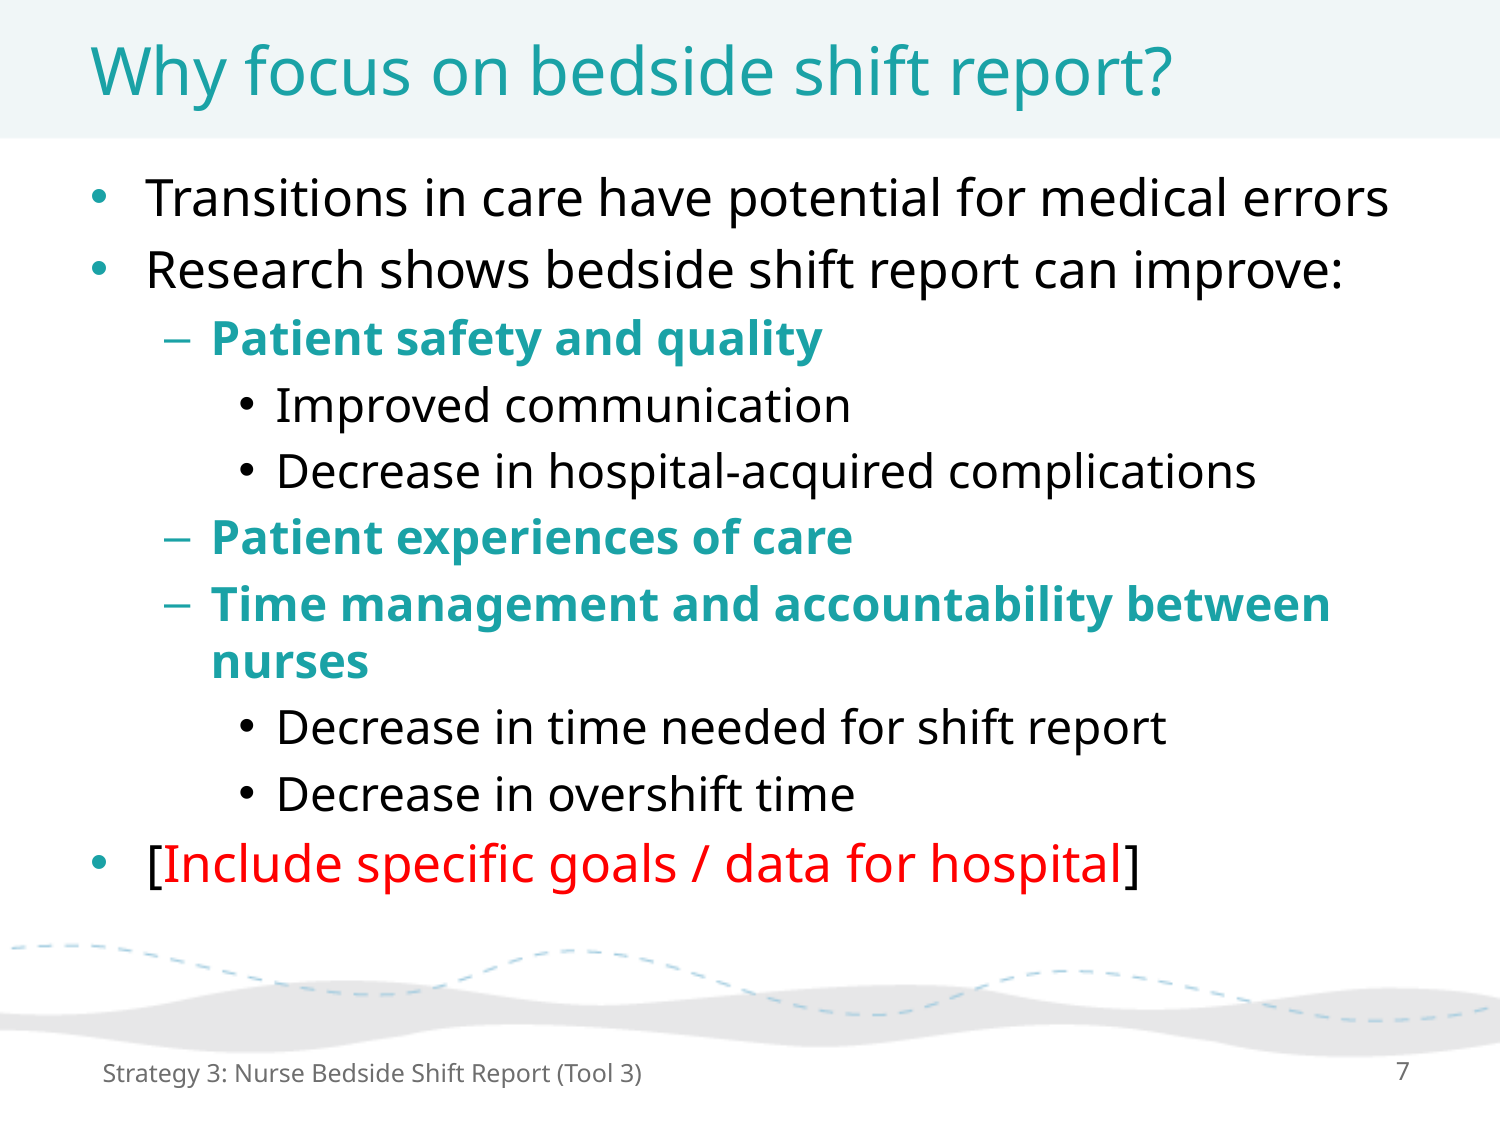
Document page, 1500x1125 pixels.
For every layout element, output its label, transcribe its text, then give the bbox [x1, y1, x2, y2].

list Transitions in care have potential for medical errors Research shows bedside shift report can improve: Patient safety and quality Improved communication Decrease in hospital-acquired complications Patient experiences of care Time management and accountability between nurses Decrease in time needed for shift report Decrease in overshift time [Include specific goals / data for hospital] [75, 157, 1425, 900]
footer Strategy 3: Nurse Bedside Shift Report (Tool 3) [87, 1042, 763, 1103]
title Why focus on bedside shift report? [75, 0, 1425, 138]
picture [0, 0, 1500, 1125]
slide_number 7 [1074, 1042, 1425, 1103]
